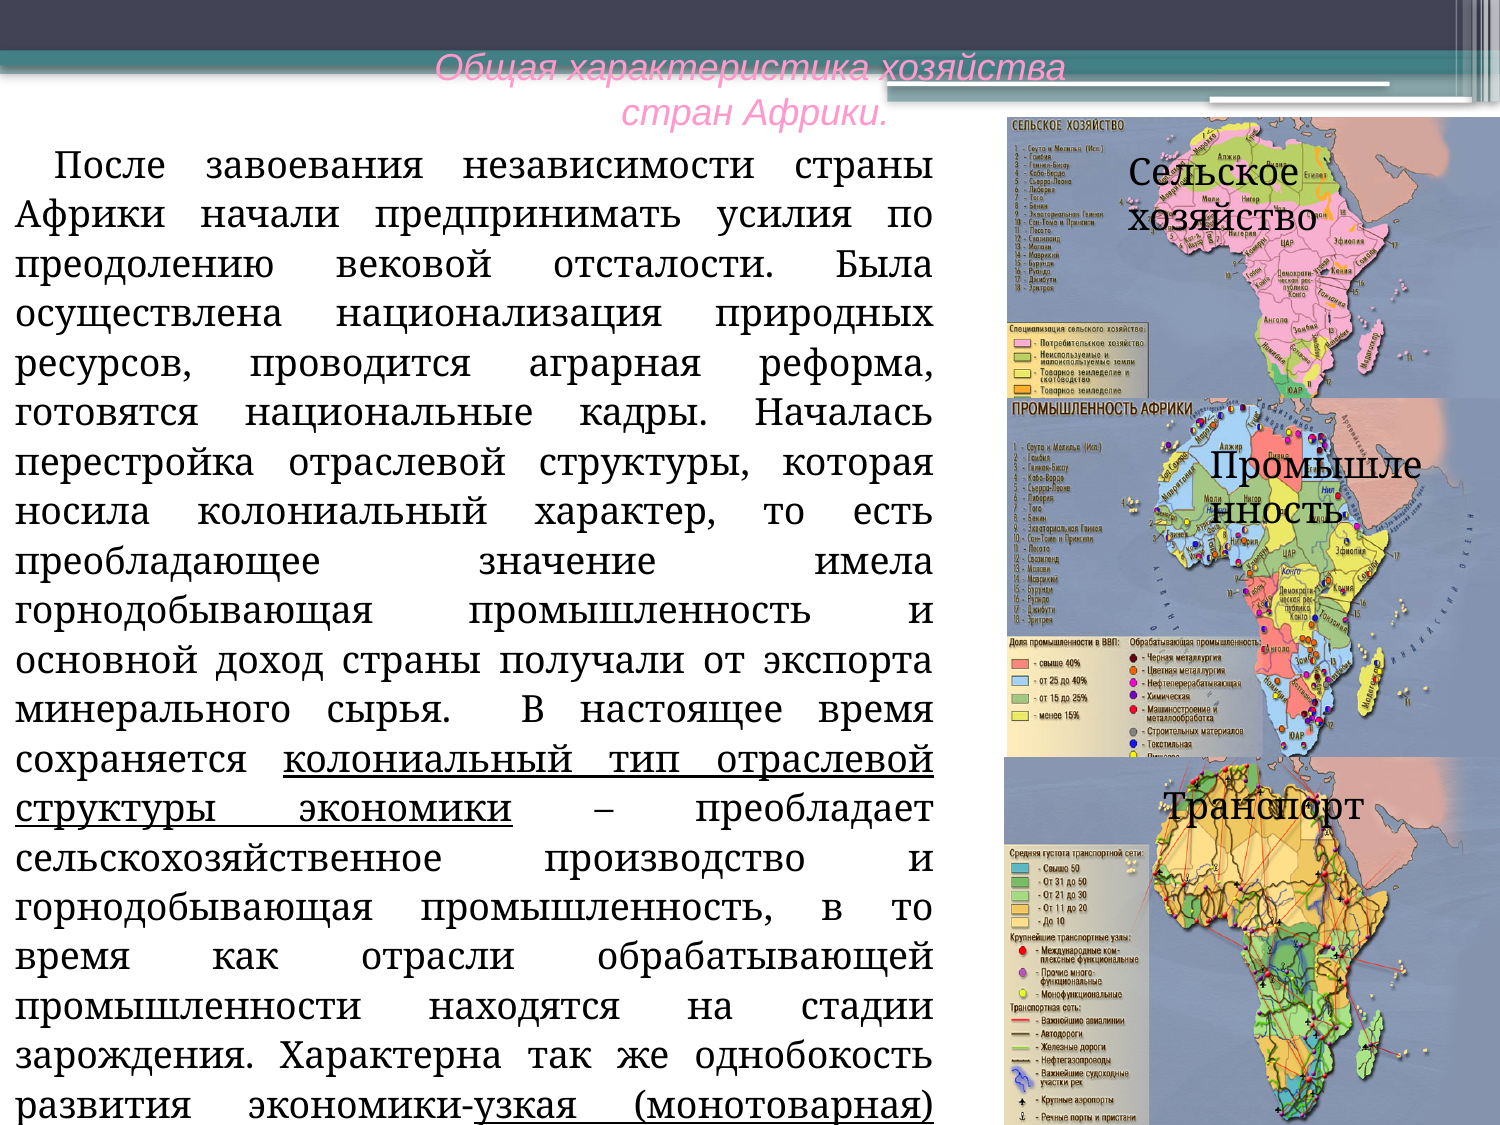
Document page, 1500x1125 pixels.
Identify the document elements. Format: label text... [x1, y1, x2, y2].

text_box После завоевания независимости страны Африки начали предпринимать усилия по преодолению вековой отсталости. Была осуществлена национализация природных ресурсов, проводится аграрная реформа, готовятся национальные кадры. Началась перестройка отраслевой структуры, которая носила колониальный характер, то есть преобладающее значение имела горнодобывающая промышленность и основной доход страны получали от экспорта минерального сырья. В настоящее время сохраняется колониальный тип отраслевой структуры экономики – преобладает сельскохозяйственное производство и горнодобывающая промышленность, в то время как отрасли обрабатывающей промышленности находятся на стадии зарождения. Характерна так же однобокость развития экономики-узкая (монотоварная) специализация хозяйства страны на производстве одного товара, предназначенного для экспорта. [0, 128, 950, 1125]
picture [1004, 116, 1500, 1125]
text_box Общая характеристика хозяйства стран Африки. [93, 35, 1418, 140]
